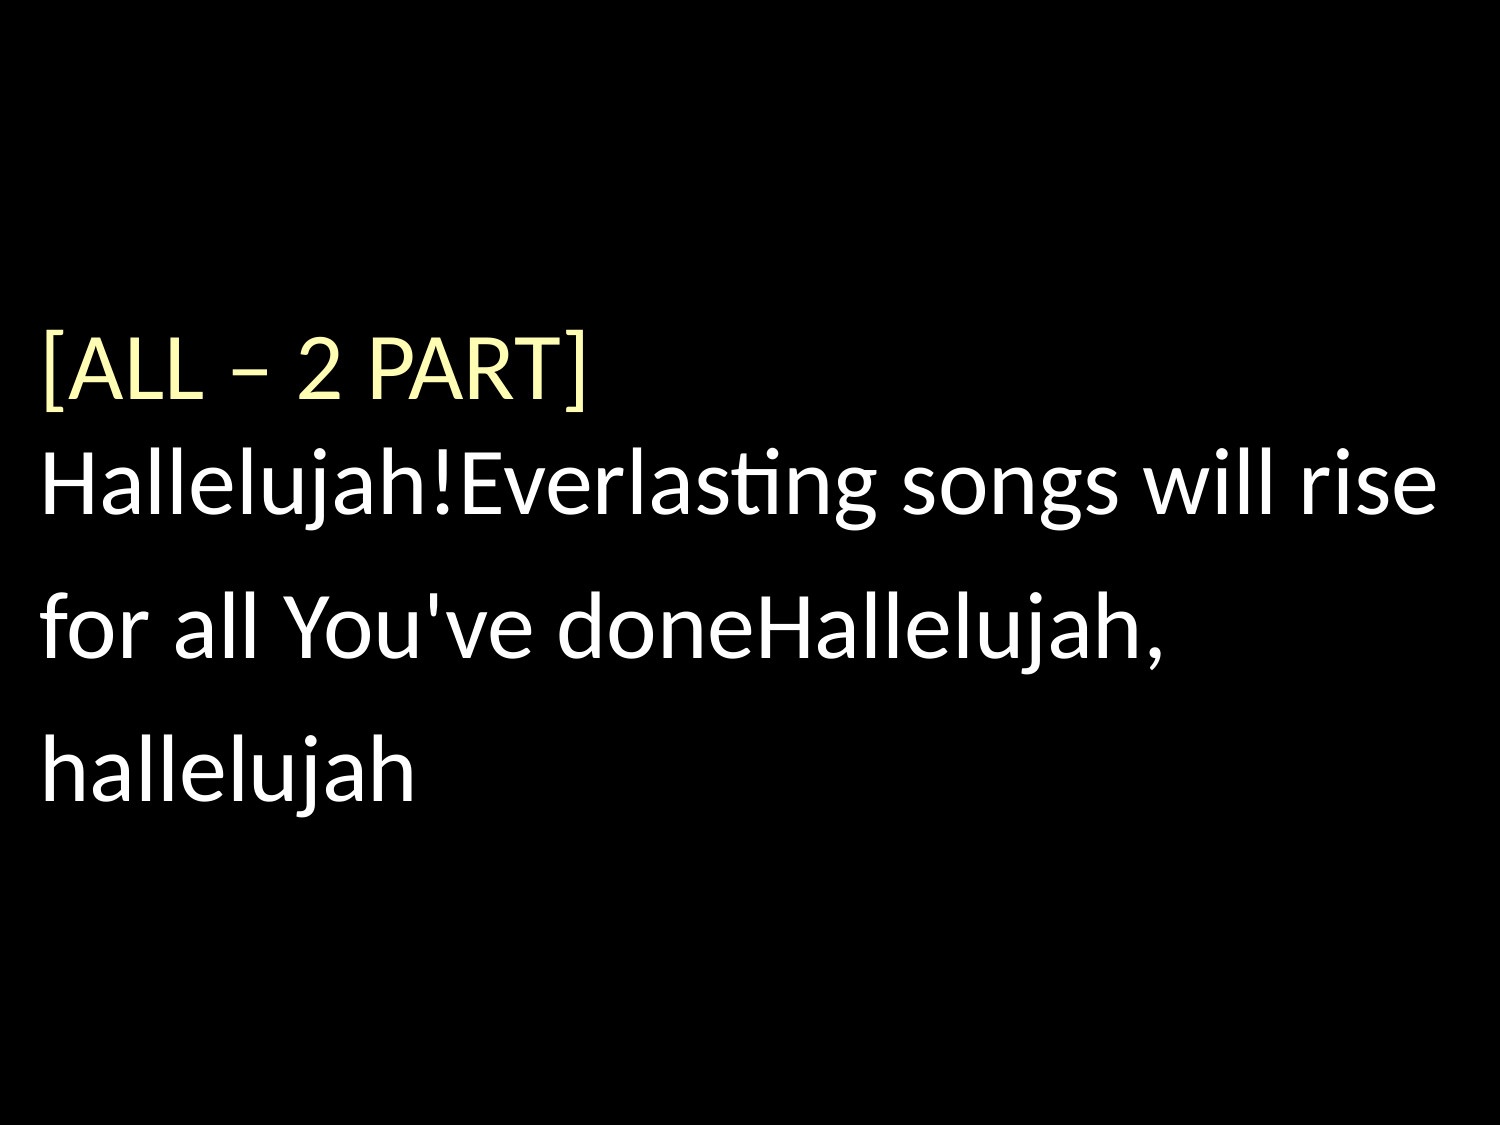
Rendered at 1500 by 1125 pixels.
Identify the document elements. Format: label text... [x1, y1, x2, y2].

text_box [ALL – 2 PART] Hallelujah! Everlasting songs will rise for all You've done Hallelujah, hallelujah [24, 24, 1475, 1100]
